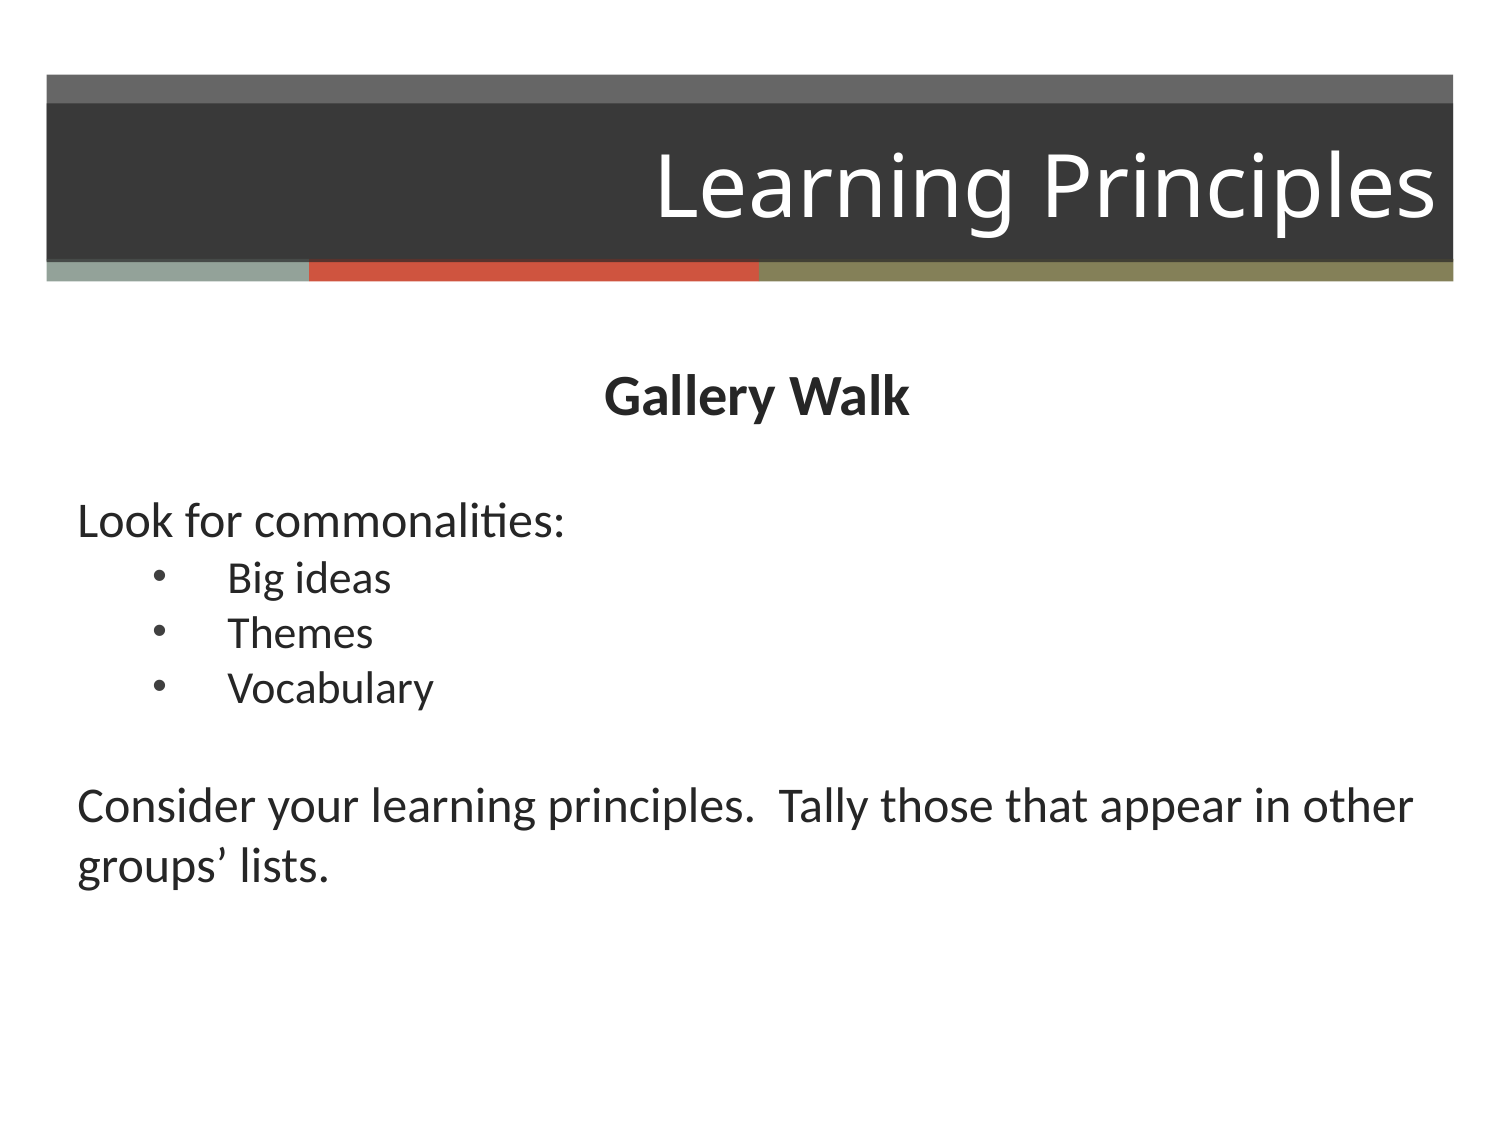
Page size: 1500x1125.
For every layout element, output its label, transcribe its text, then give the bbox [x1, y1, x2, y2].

title Learning Principles [46, 103, 1454, 263]
list Gallery Walk Look for commonalities: Big ideas Themes Vocabulary Consider your learning principles. Tally those that appear in other groups’ lists. [62, 350, 1454, 1005]
